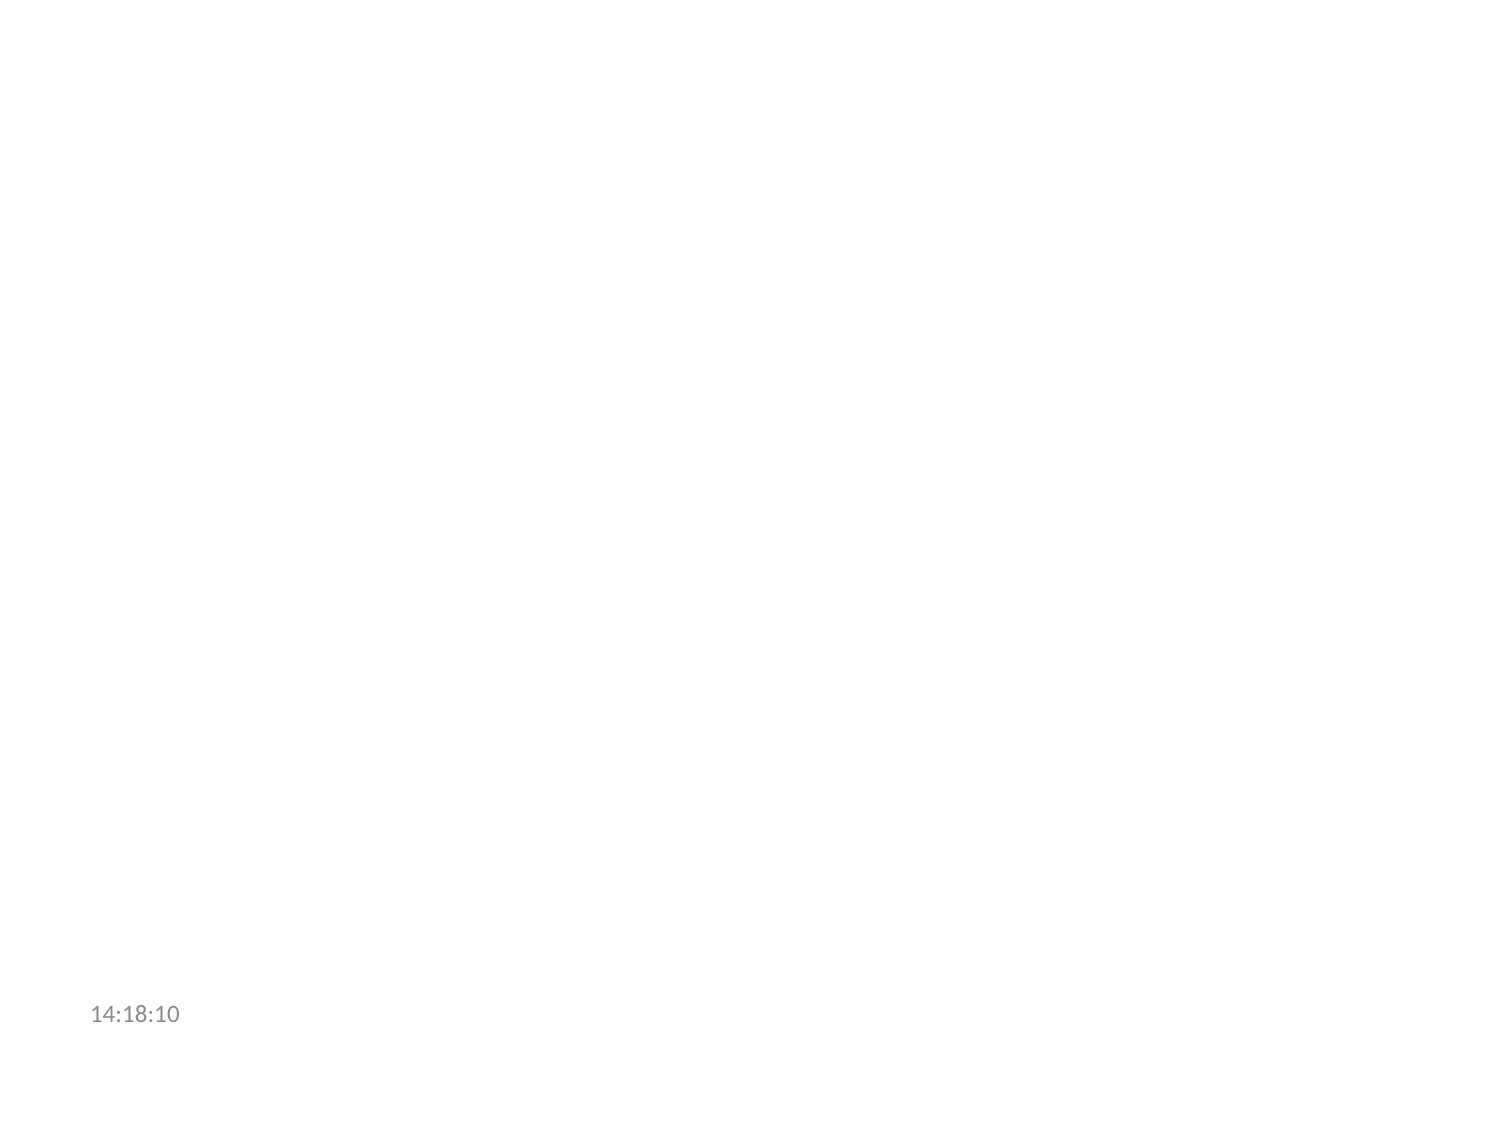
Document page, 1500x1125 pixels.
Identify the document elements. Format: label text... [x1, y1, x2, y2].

text_box 15:35:09 [75, 982, 425, 1043]
